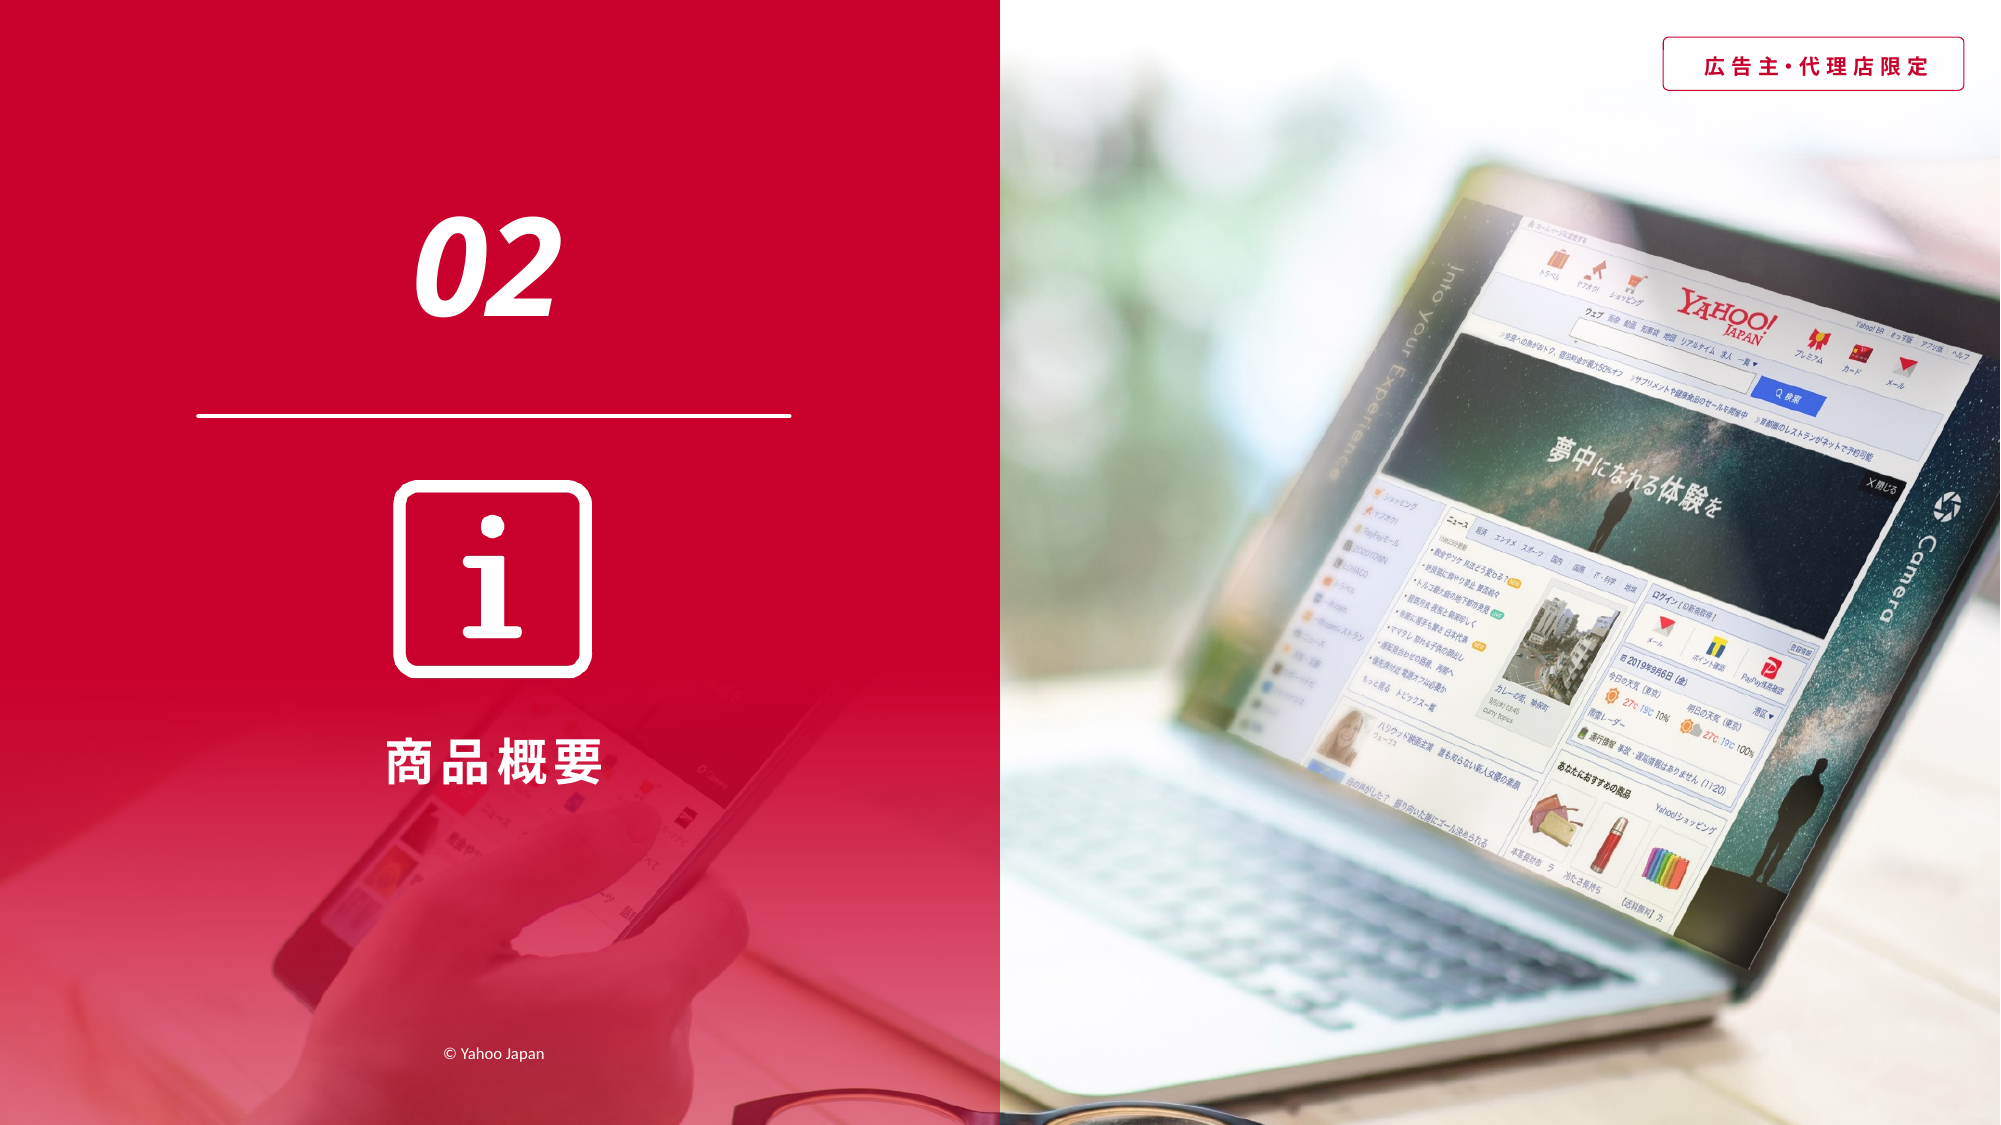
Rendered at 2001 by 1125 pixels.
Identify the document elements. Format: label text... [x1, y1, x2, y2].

picture [1000, 0, 2000, 1125]
picture [361, 454, 622, 696]
list 02 [397, 171, 587, 346]
list 商品概要 [198, 723, 790, 956]
